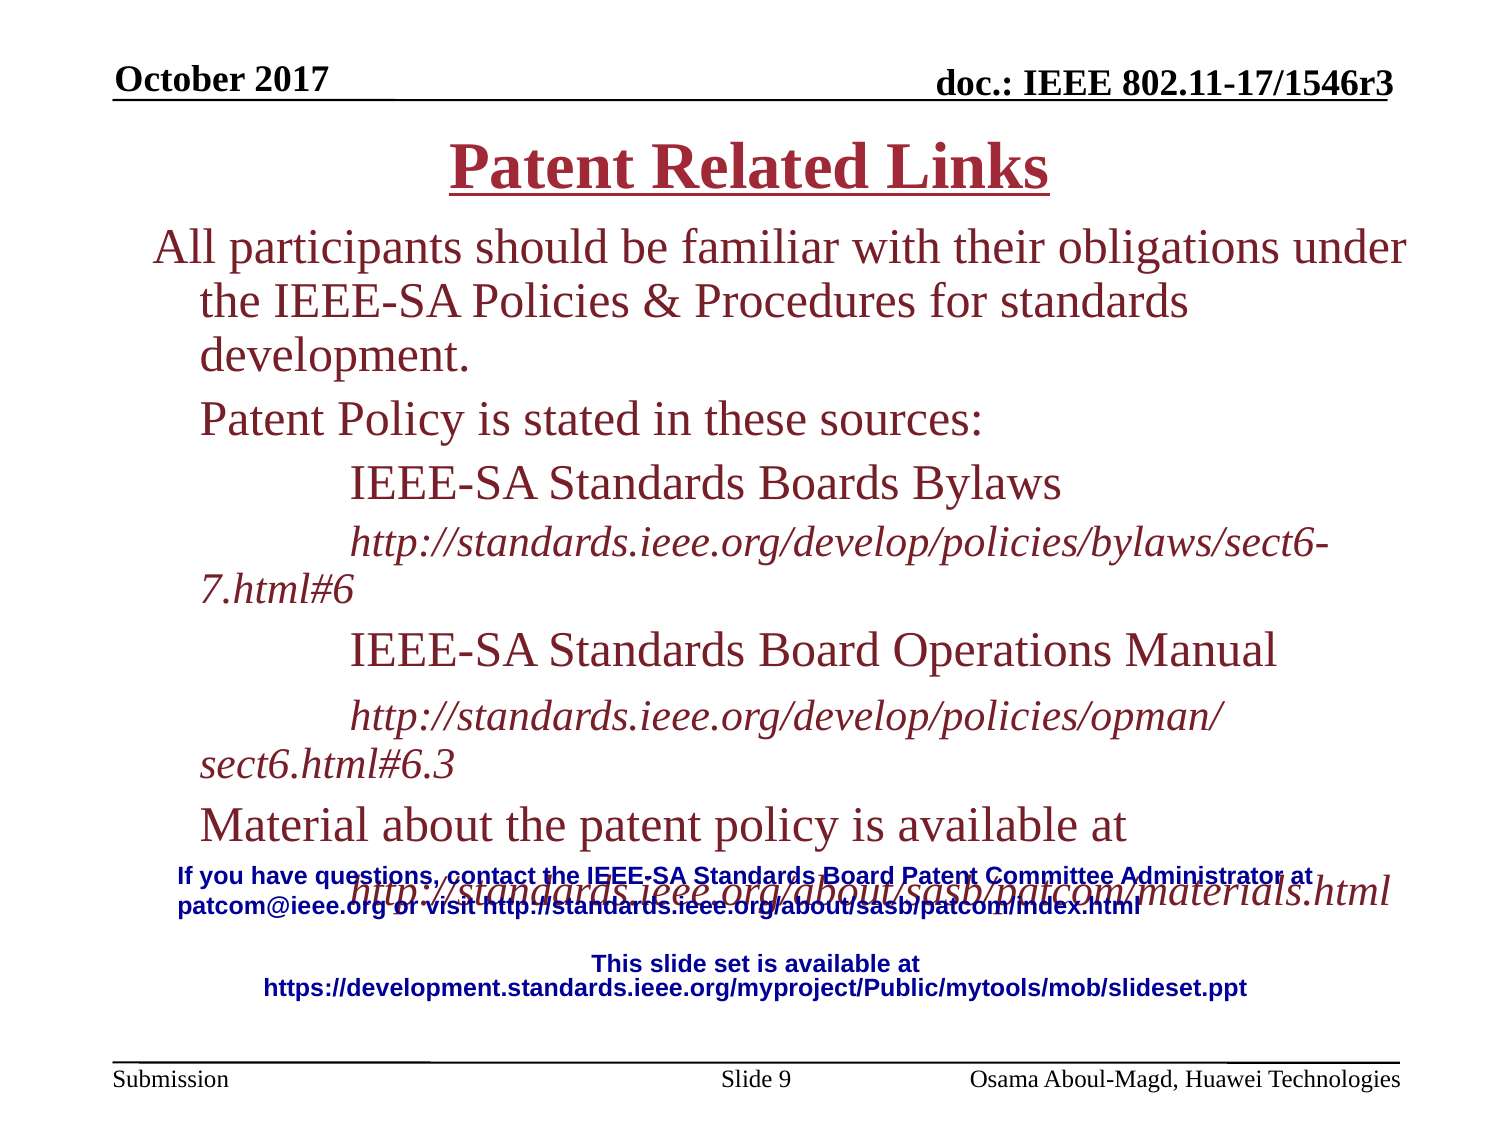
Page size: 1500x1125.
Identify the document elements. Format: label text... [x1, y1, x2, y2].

footer Osama Aboul-Magd, Huawei Technologies [878, 1061, 1402, 1093]
list All participants should be familiar with their obligations under the IEEE-SA Policies & Procedures for standards development. Patent Policy is stated in these sources: IEEE-SA Standards Boards Bylaws http://standards.ieee.org/develop/policies/bylaws/sect6-7.html#6 IEEE-SA Standards Board Operations Manual http://standards.ieee.org/develop/policies/opman/sect6.html#6.3 Material about the patent policy is available at http://standards.ieee.org/about/sasb/patcom/materials.html [62, 212, 1438, 888]
title Patent Related Links [112, 74, 1388, 212]
slide_number Slide 9 [712, 1061, 800, 1123]
text_box If you have questions, contact the IEEE-SA Standards Board Patent Committee Administrator at patcom@ieee.org or visit http://standards.ieee.org/about/sasb/patcom/index.html This slide set is available at https://development.standards.ieee.org/myproject/Public/mytools/mob/slideset.ppt [162, 851, 1350, 1009]
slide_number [114, 54, 423, 100]
